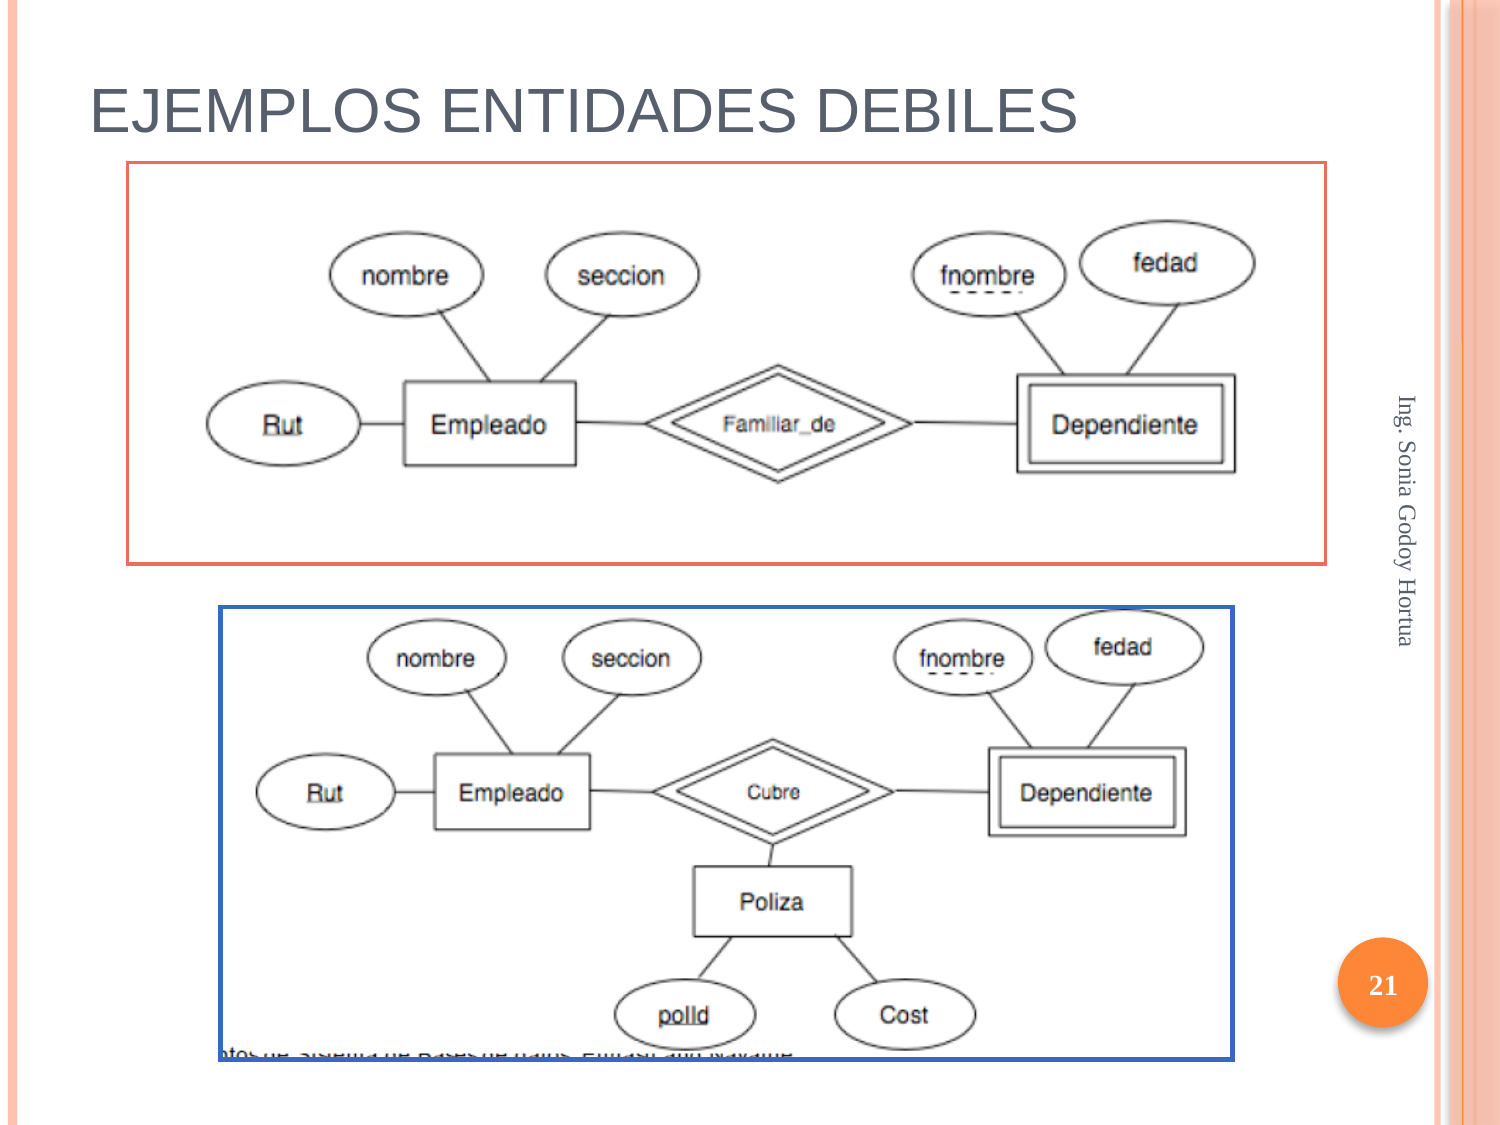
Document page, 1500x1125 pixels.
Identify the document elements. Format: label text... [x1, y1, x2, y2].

picture [128, 163, 1325, 563]
footer Ing. Sonia Godoy Hortua [1379, 380, 1440, 906]
picture [222, 609, 1231, 1058]
slide_number 21 [1333, 940, 1434, 1026]
title Ejemplos entidades debiles [75, 45, 1300, 153]
